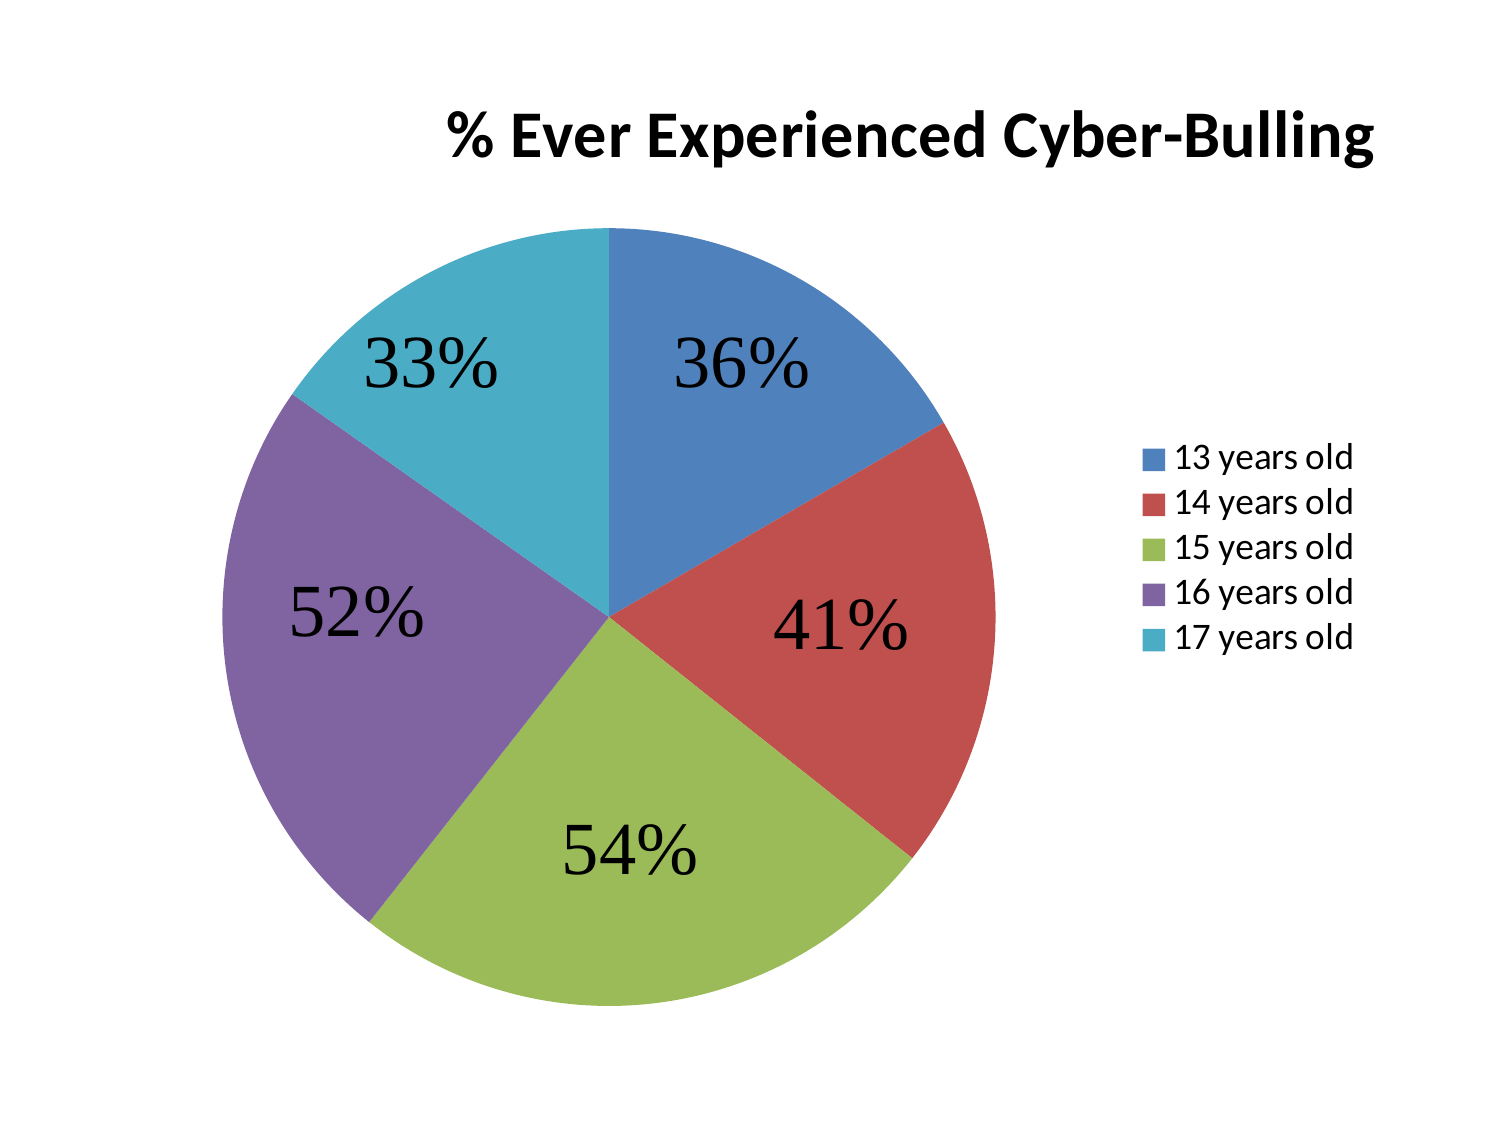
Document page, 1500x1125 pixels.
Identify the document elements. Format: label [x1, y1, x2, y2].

chart [87, 74, 1388, 1026]
